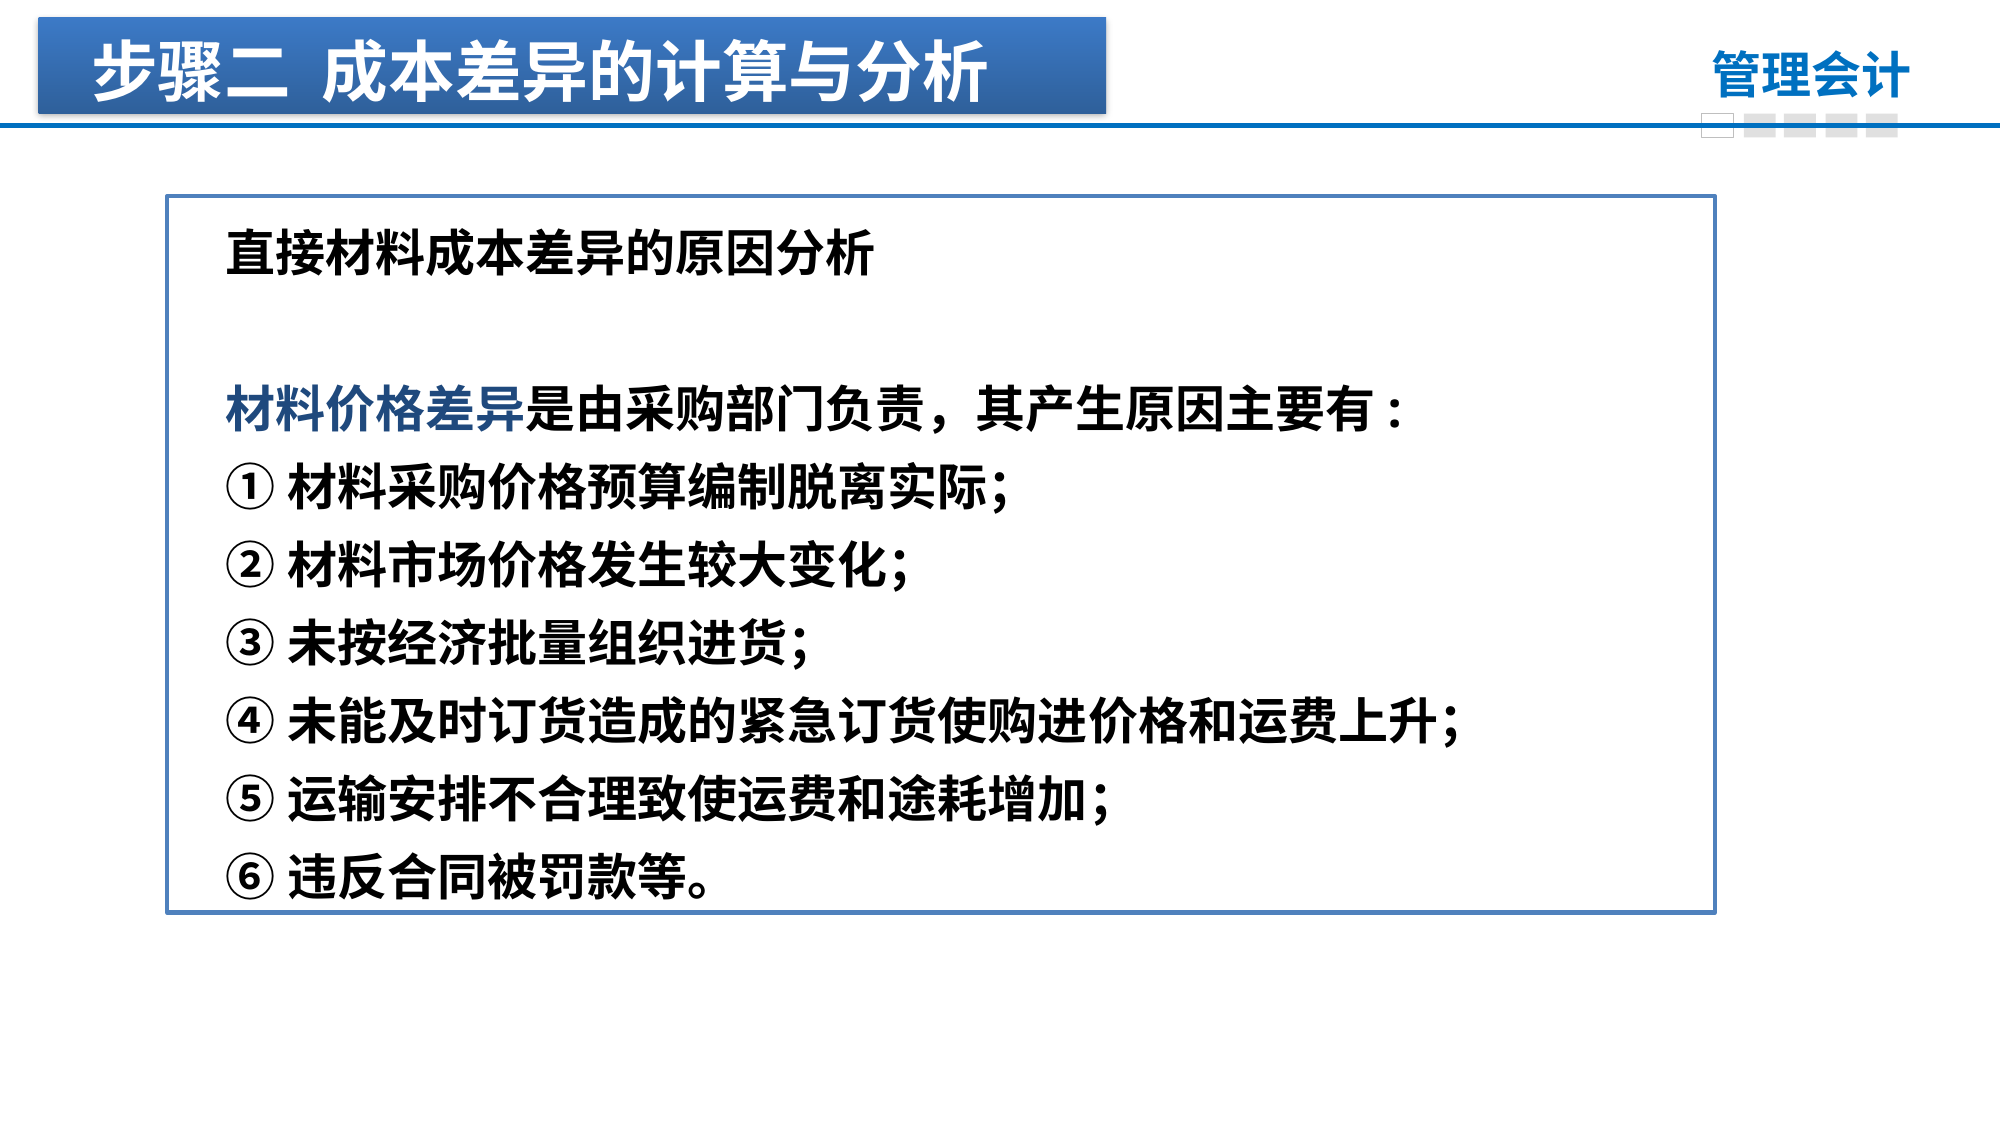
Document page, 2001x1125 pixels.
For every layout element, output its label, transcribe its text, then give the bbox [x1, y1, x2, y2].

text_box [38, 17, 1107, 119]
text_box 直接材料成本差异的原因分析 材料价格差异是由采购部门负责，其产生原因主要有: ①材料采购价格预算编制脱离实际； ②材料市场价格发生较大变化； ③未按经济批量组织进货； ④未能及时订货造成的紧急订货使购进价格和运费上升； ⑤运输安排不合理致使运费和途耗增加； ⑥违反合同被罚款等。 [165, 194, 1717, 915]
